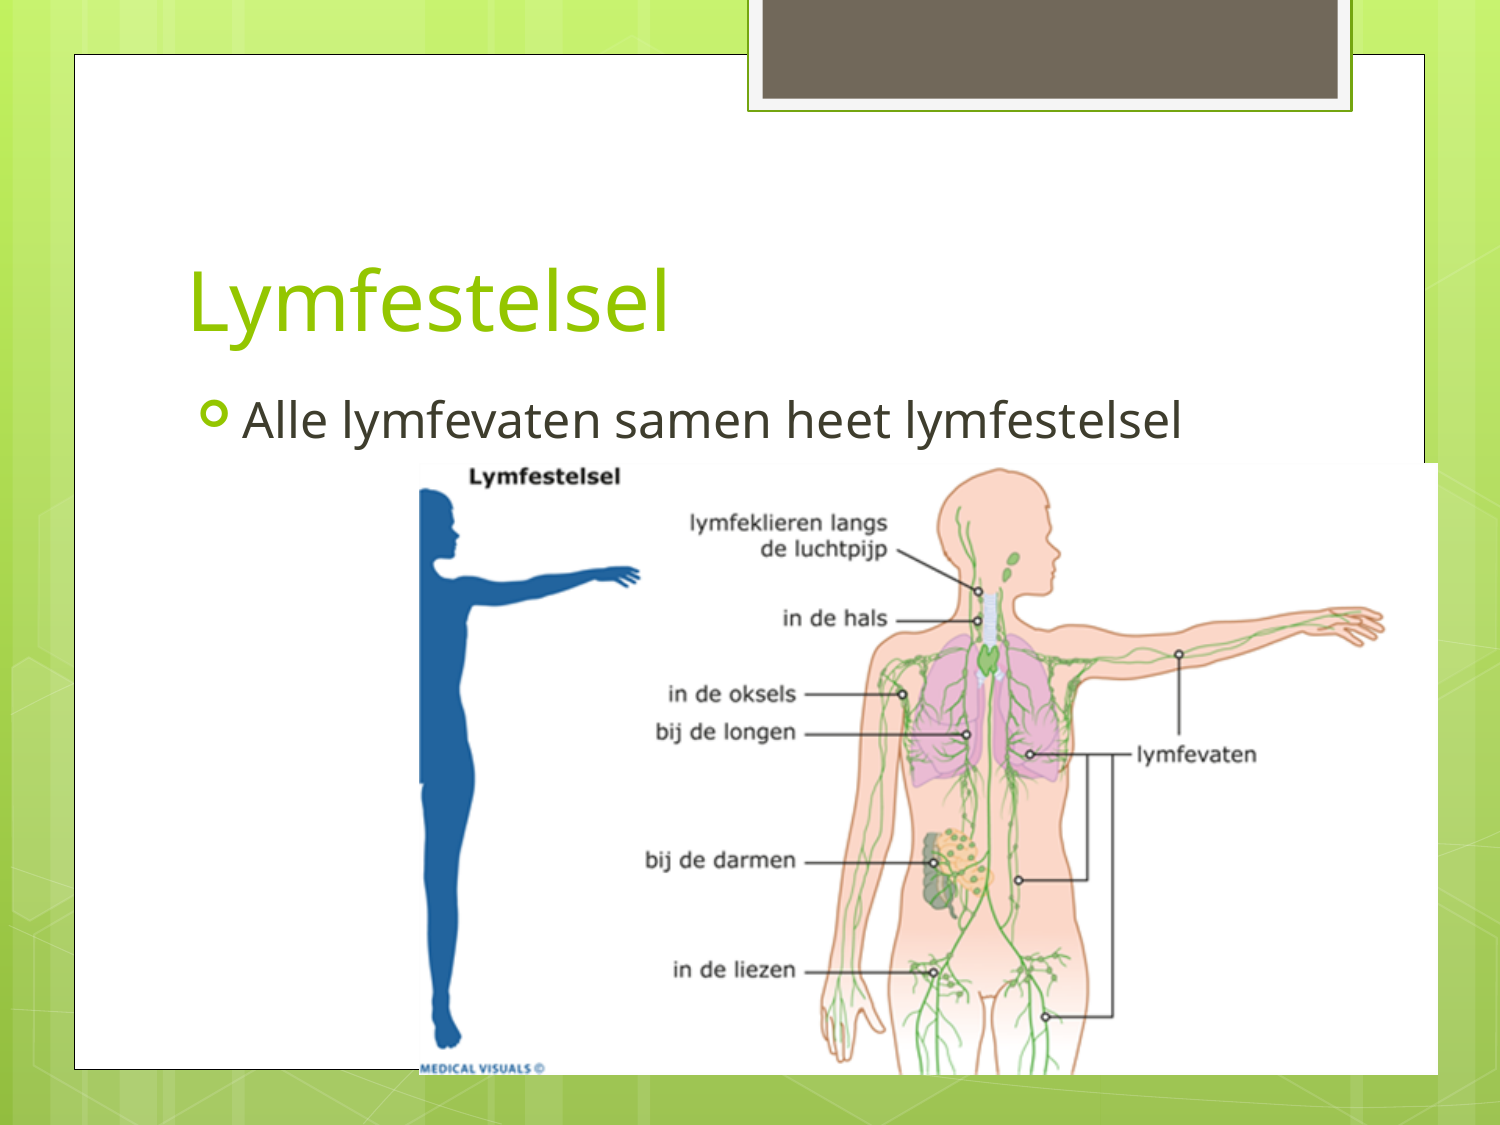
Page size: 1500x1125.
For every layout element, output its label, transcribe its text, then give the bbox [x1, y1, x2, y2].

list Alle lymfevaten samen heet lymfestelsel [171, 381, 1283, 957]
title Lymfestelsel [171, 168, 1324, 357]
picture [418, 463, 1439, 1076]
